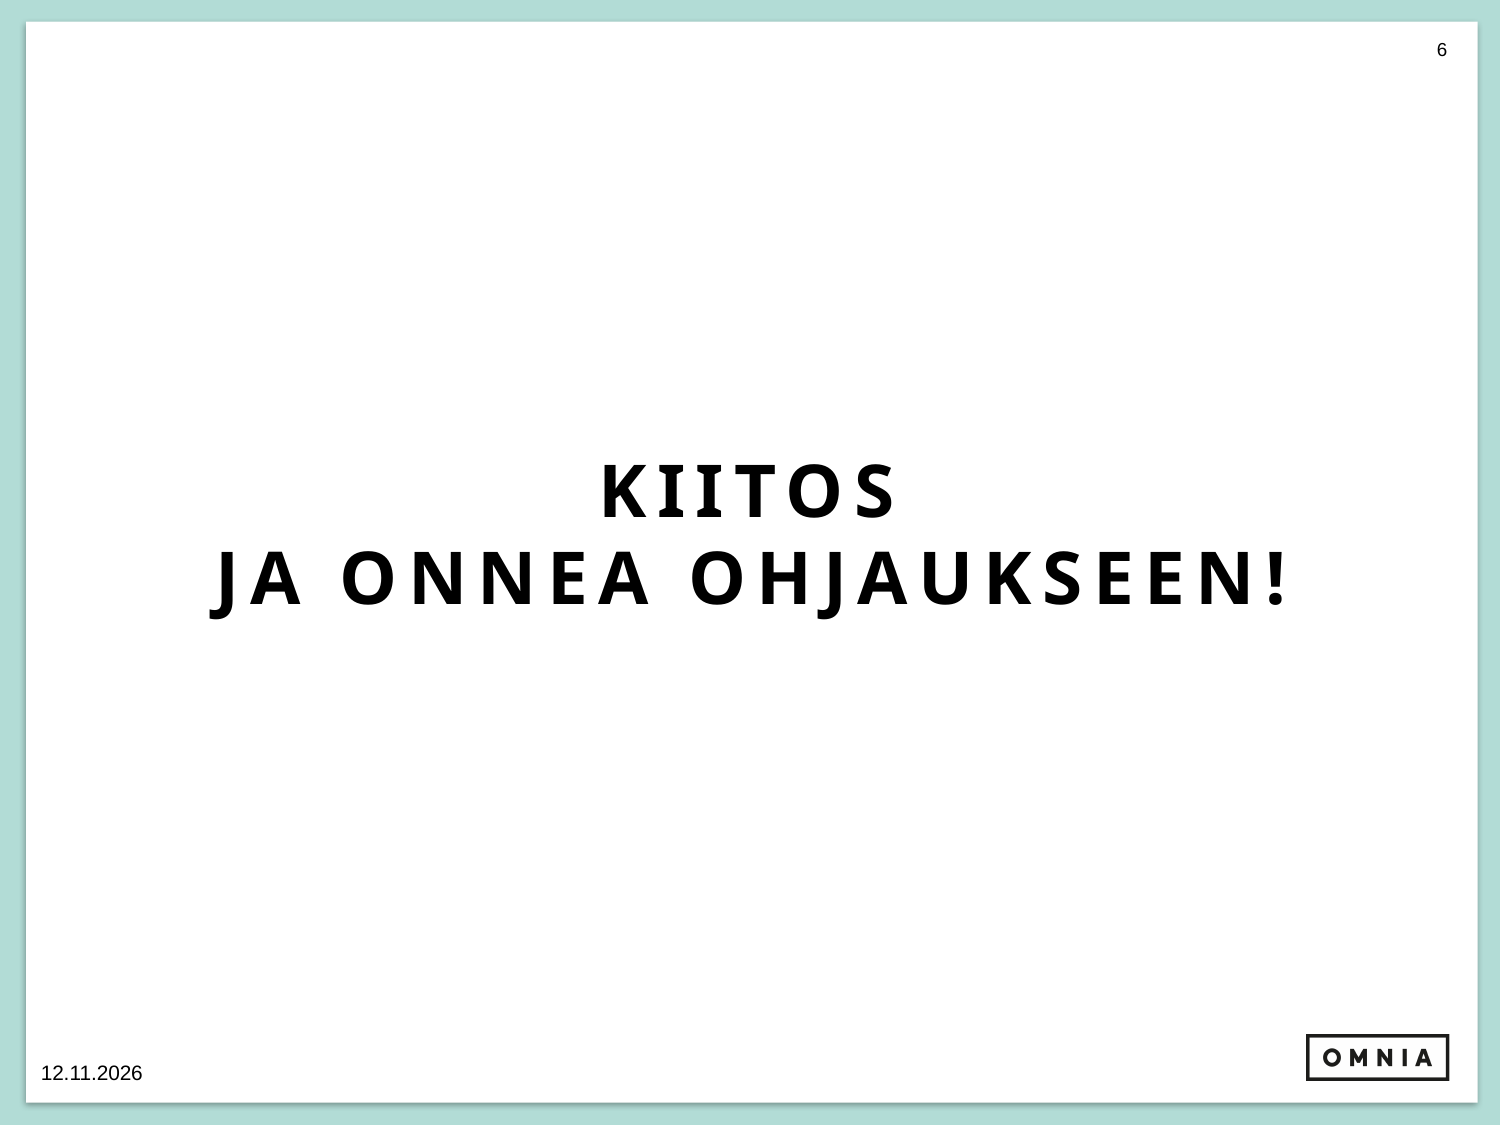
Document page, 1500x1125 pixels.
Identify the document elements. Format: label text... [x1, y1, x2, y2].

title Kiitos ja onnea ohjaukseen! [90, 438, 1413, 626]
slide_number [26, 1052, 263, 1102]
picture [1306, 1034, 1450, 1081]
